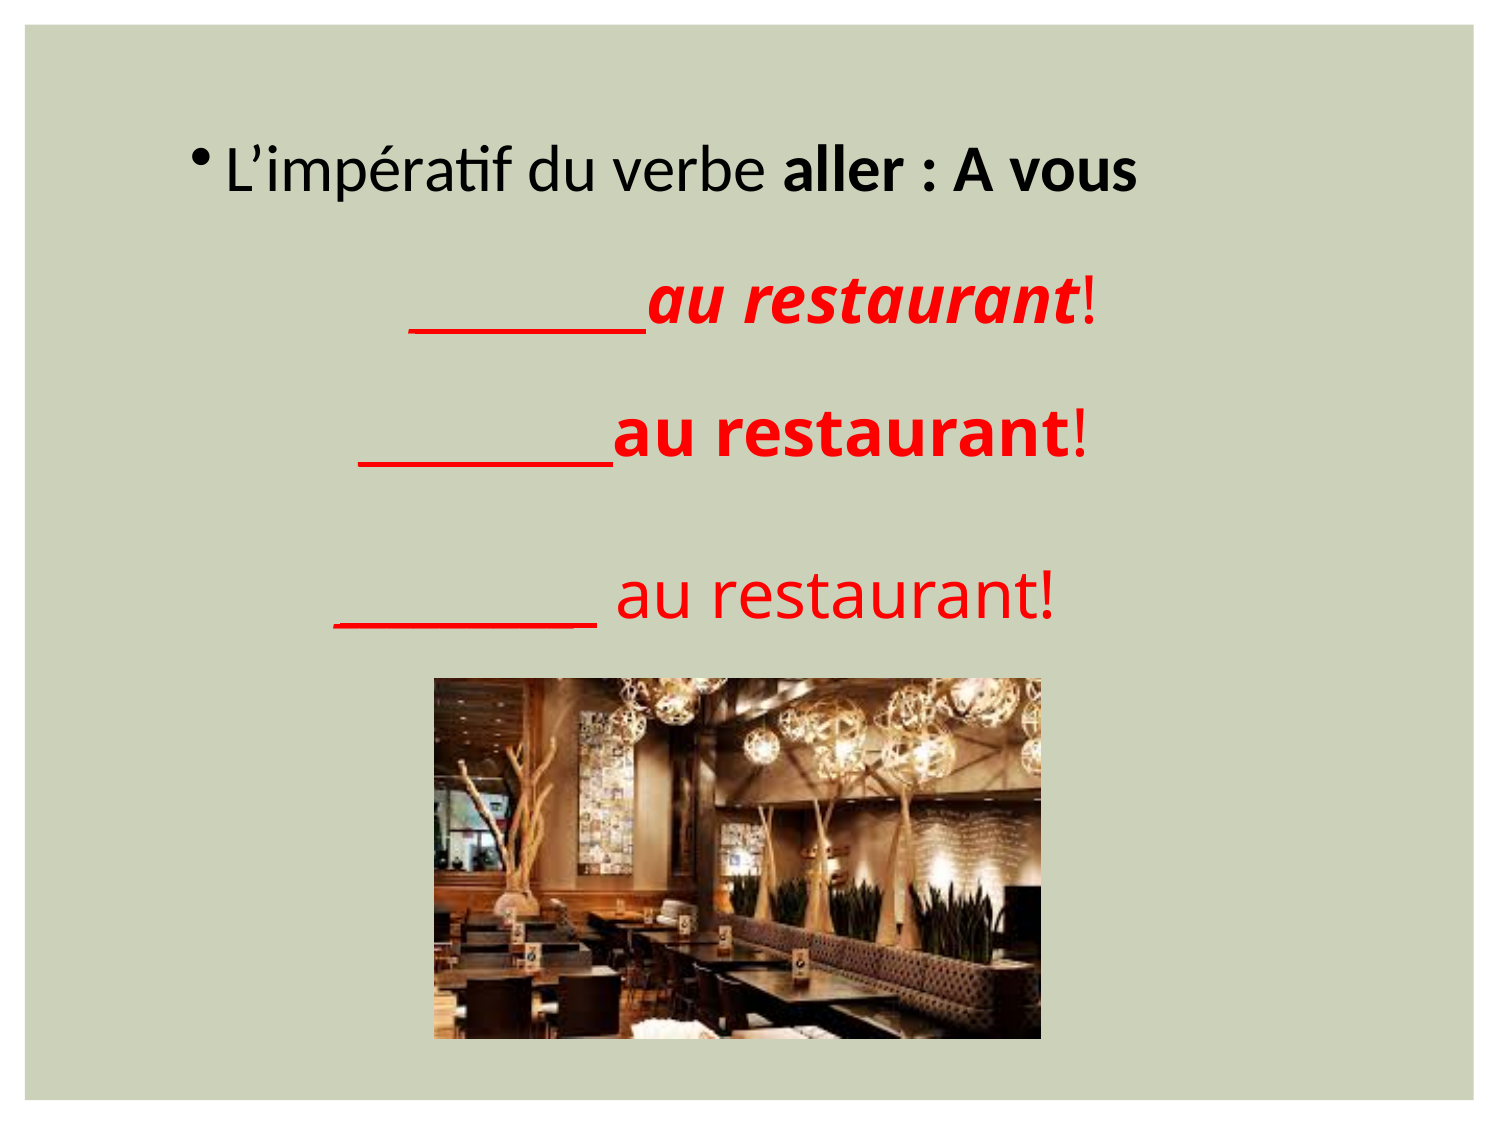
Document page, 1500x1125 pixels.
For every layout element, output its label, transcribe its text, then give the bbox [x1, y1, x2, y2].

text_box ________ au restaurant! [343, 382, 1232, 478]
text_box ________ au restaurant! [399, 249, 1350, 345]
text_box _________ au restaurant! [324, 544, 1288, 639]
text_box L’impératif du verbe aller : A vous [174, 117, 1400, 213]
picture [433, 677, 1041, 1039]
